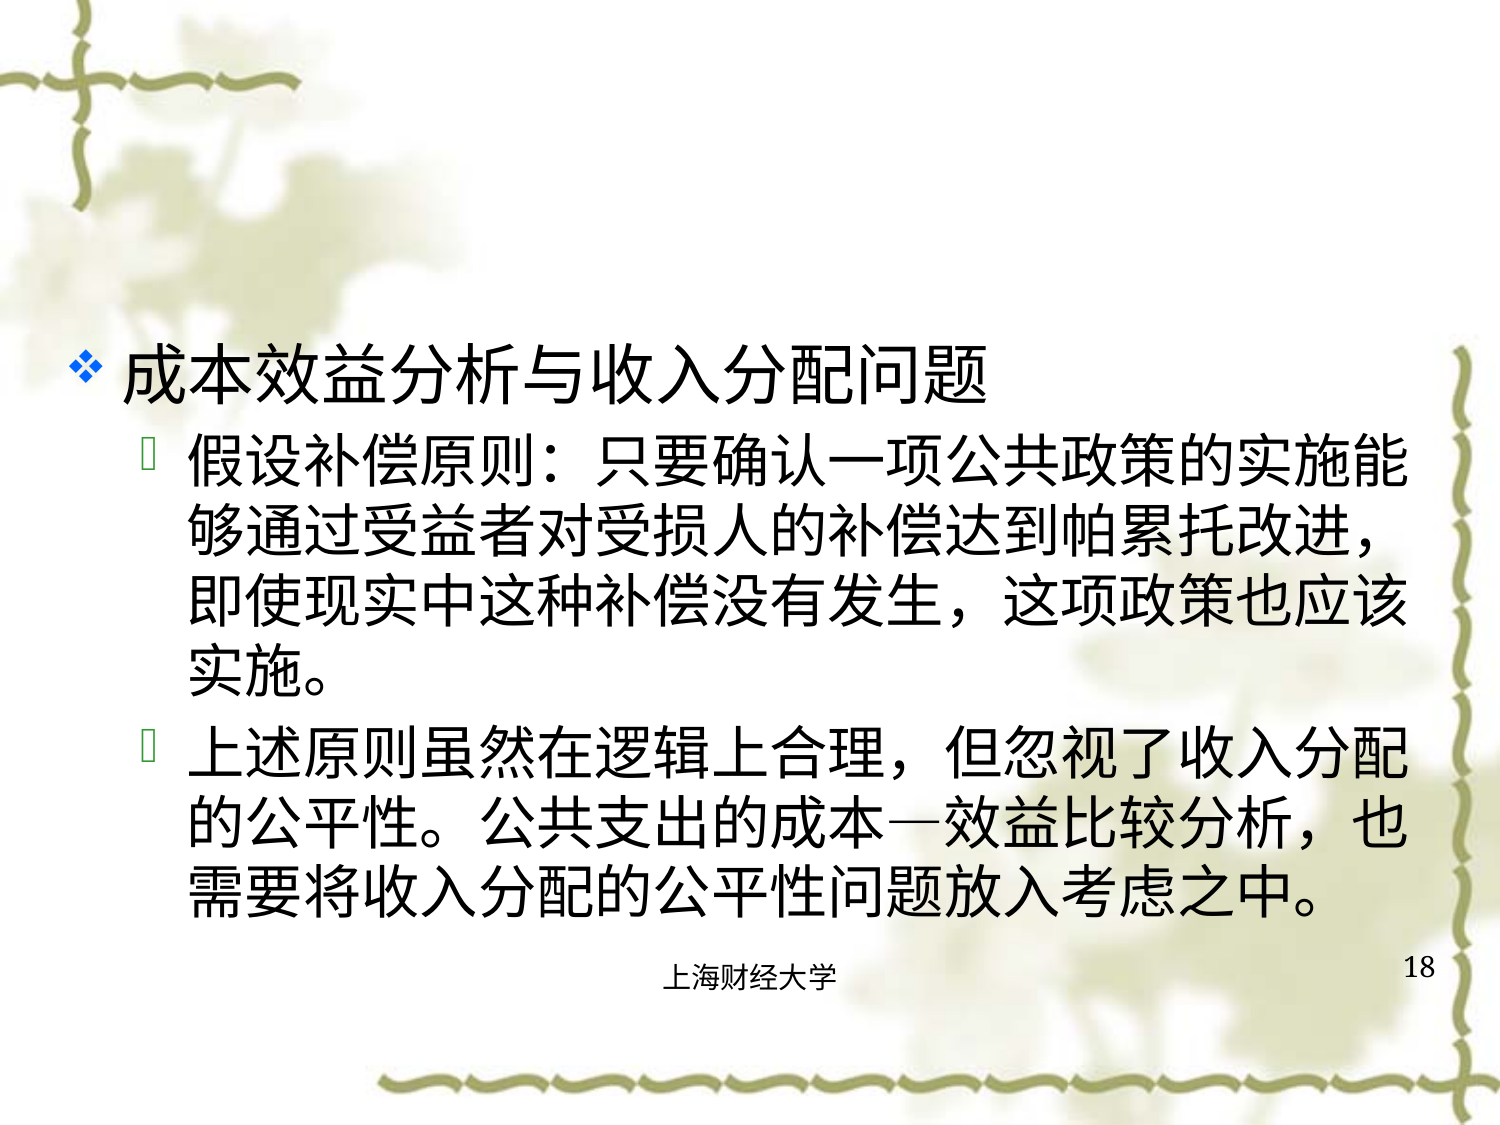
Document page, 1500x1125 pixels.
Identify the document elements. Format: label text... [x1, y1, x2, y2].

picture [0, 0, 1500, 1125]
slide_number 18 [1074, 940, 1451, 1066]
list 成本效益分析与收入分配问题 假设补偿原则：只要确认一项公共政策的实施能够通过受益者对受损人的补偿达到帕累托改进，即使现实中这种补偿没有发生，这项政策也应该实施。 上述原则虽然在逻辑上合理，但忽视了收入分配的公平性。公共支出的成本—效益比较分析，也需要将收入分配的公平性问题放入考虑之中。 [49, 324, 1452, 963]
footer 上海财经大学 [512, 952, 988, 1066]
